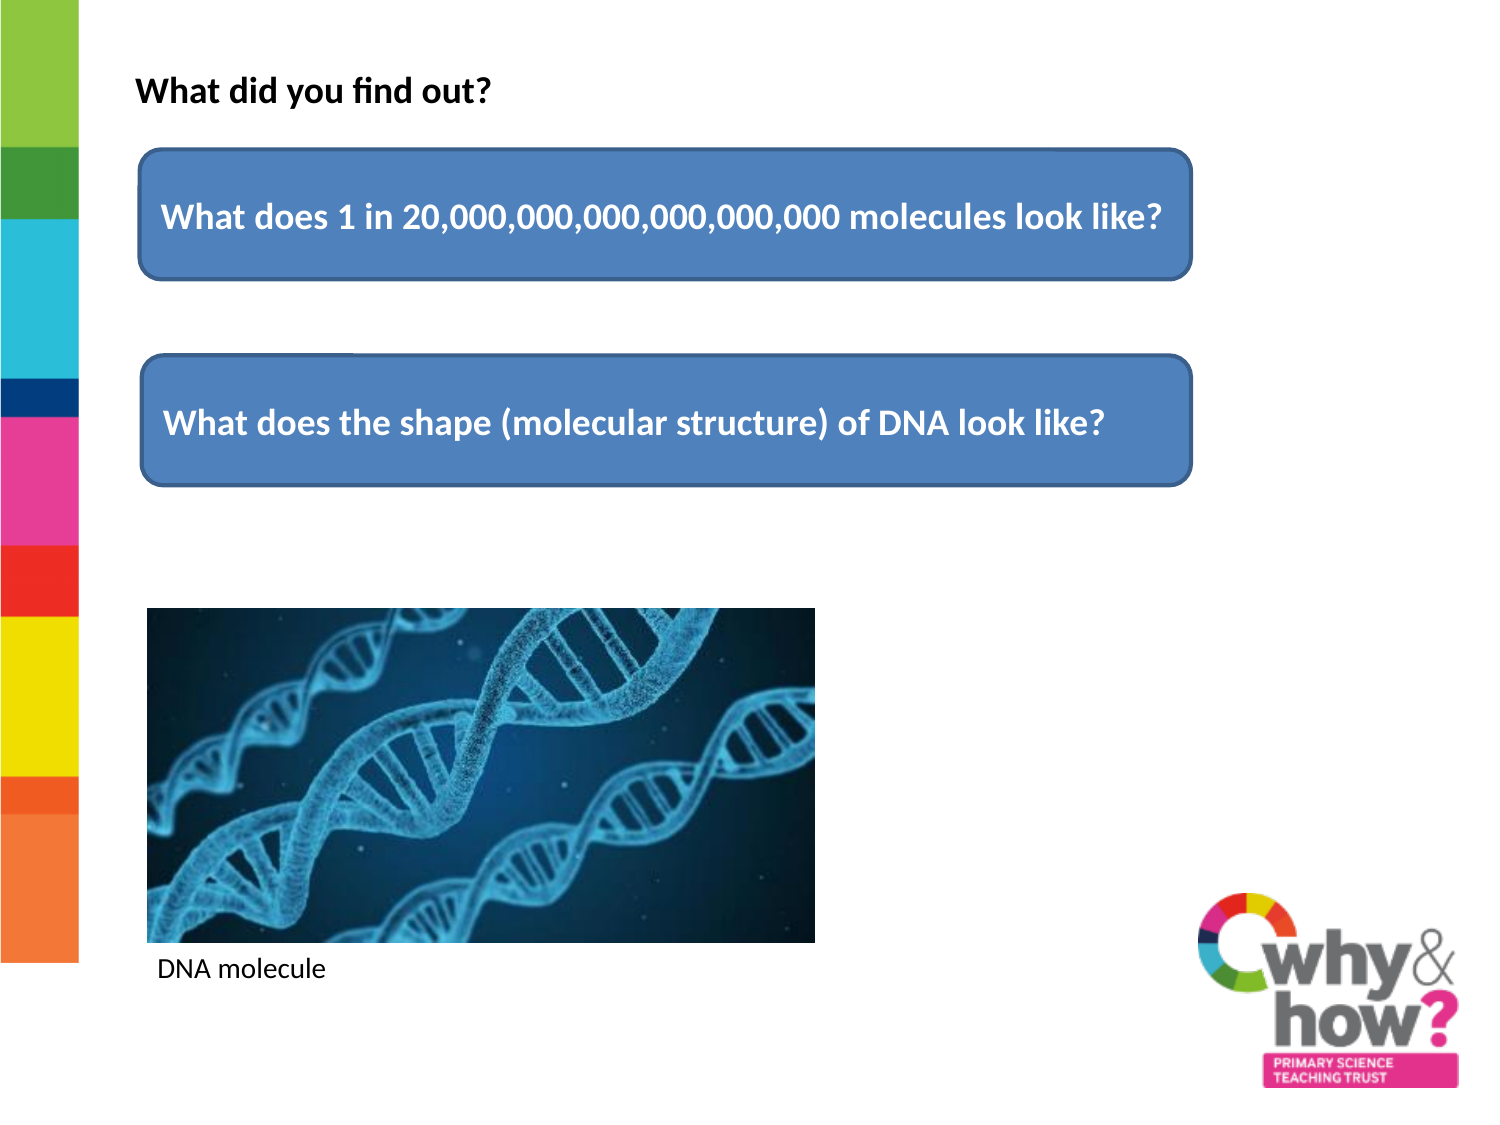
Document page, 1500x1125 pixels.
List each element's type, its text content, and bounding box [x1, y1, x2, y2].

picture [1, 0, 78, 962]
text_box What did you find out? [120, 58, 508, 119]
picture [147, 608, 816, 943]
text_box What does 1 in 20,000,000,000,000,000,000 molecules look like? [137, 147, 1194, 282]
text_box What does the shape (molecular structure) of DNA look like? [139, 353, 1194, 488]
text_box DNA molecule [142, 944, 342, 993]
picture [1198, 893, 1459, 1088]
